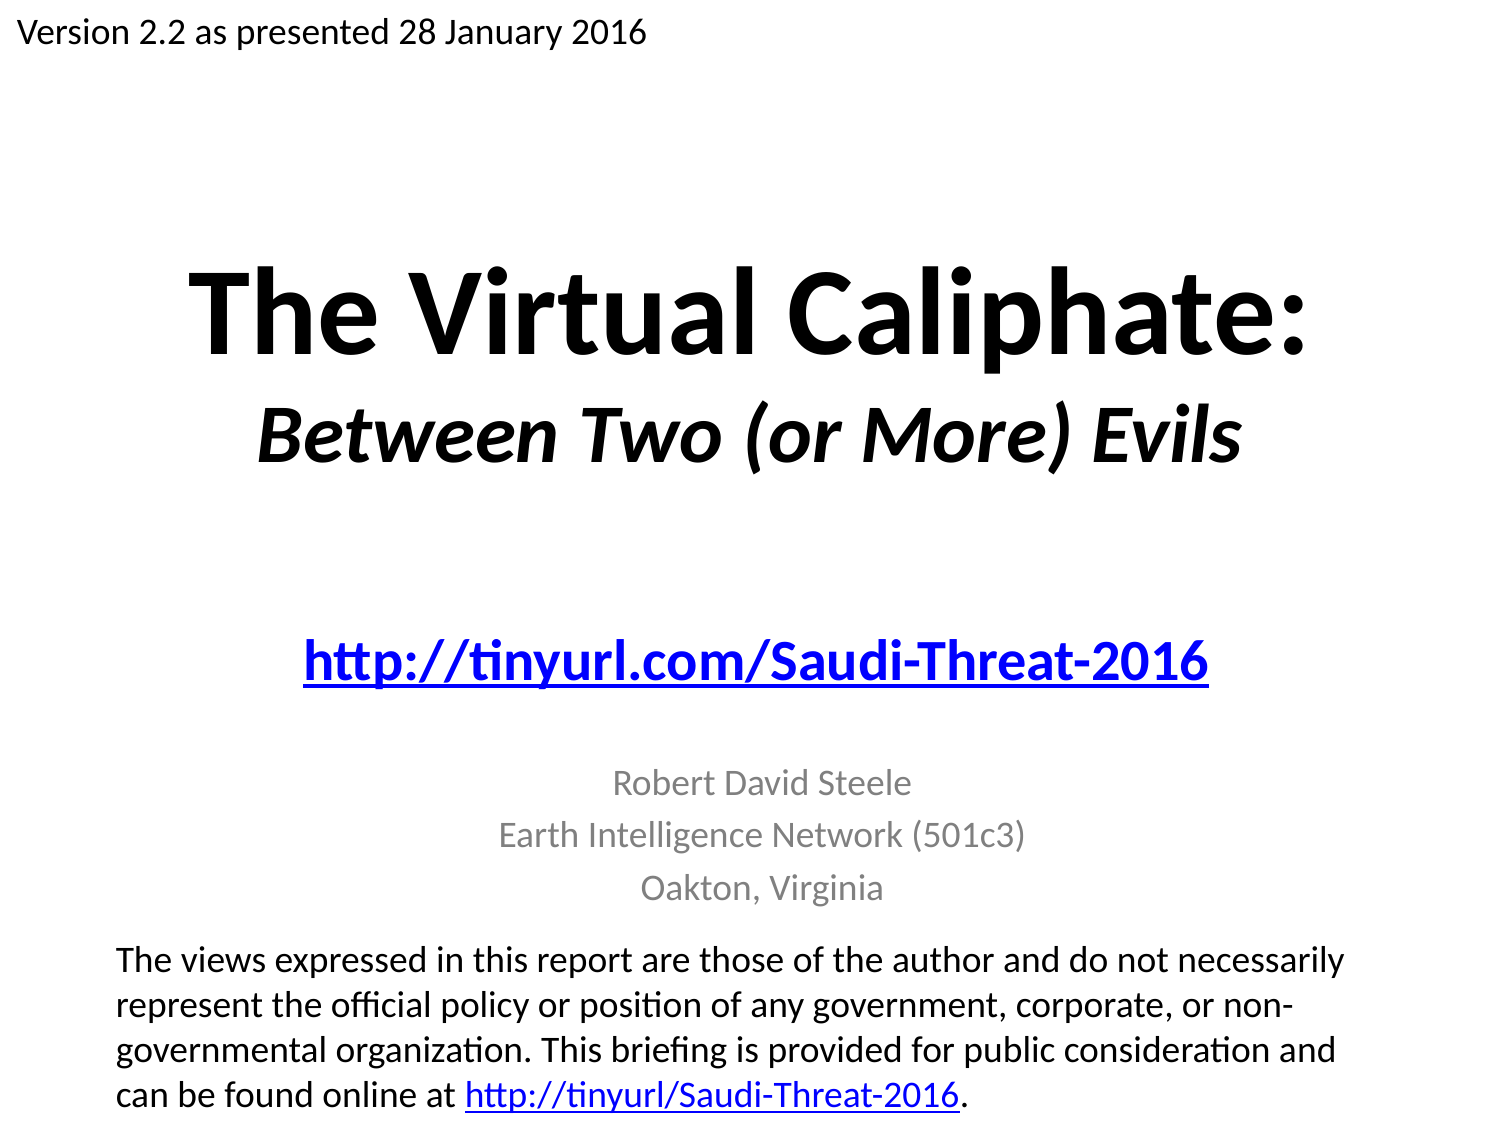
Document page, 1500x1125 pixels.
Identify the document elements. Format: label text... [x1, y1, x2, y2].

subtitle Robert David Steele Earth Intelligence Network (501c3) Oakton, Virginia [237, 750, 1288, 928]
title The Virtual Caliphate: Between Two (or More) Evils [112, 84, 1388, 625]
text_box http://tinyurl.com/Saudi-Threat-2016 [162, 614, 1350, 699]
text_box The views expressed in this report are those of the author and do not necessarily represent the official policy or position of any government, corporate, or non-governmental organization. This briefing is provided for public consideration and can be found online at http://tinyurl/Saudi-Threat-2016. [100, 928, 1389, 1123]
text_box Version 2.2 as presented 28 January 2016 [2, 0, 663, 60]
